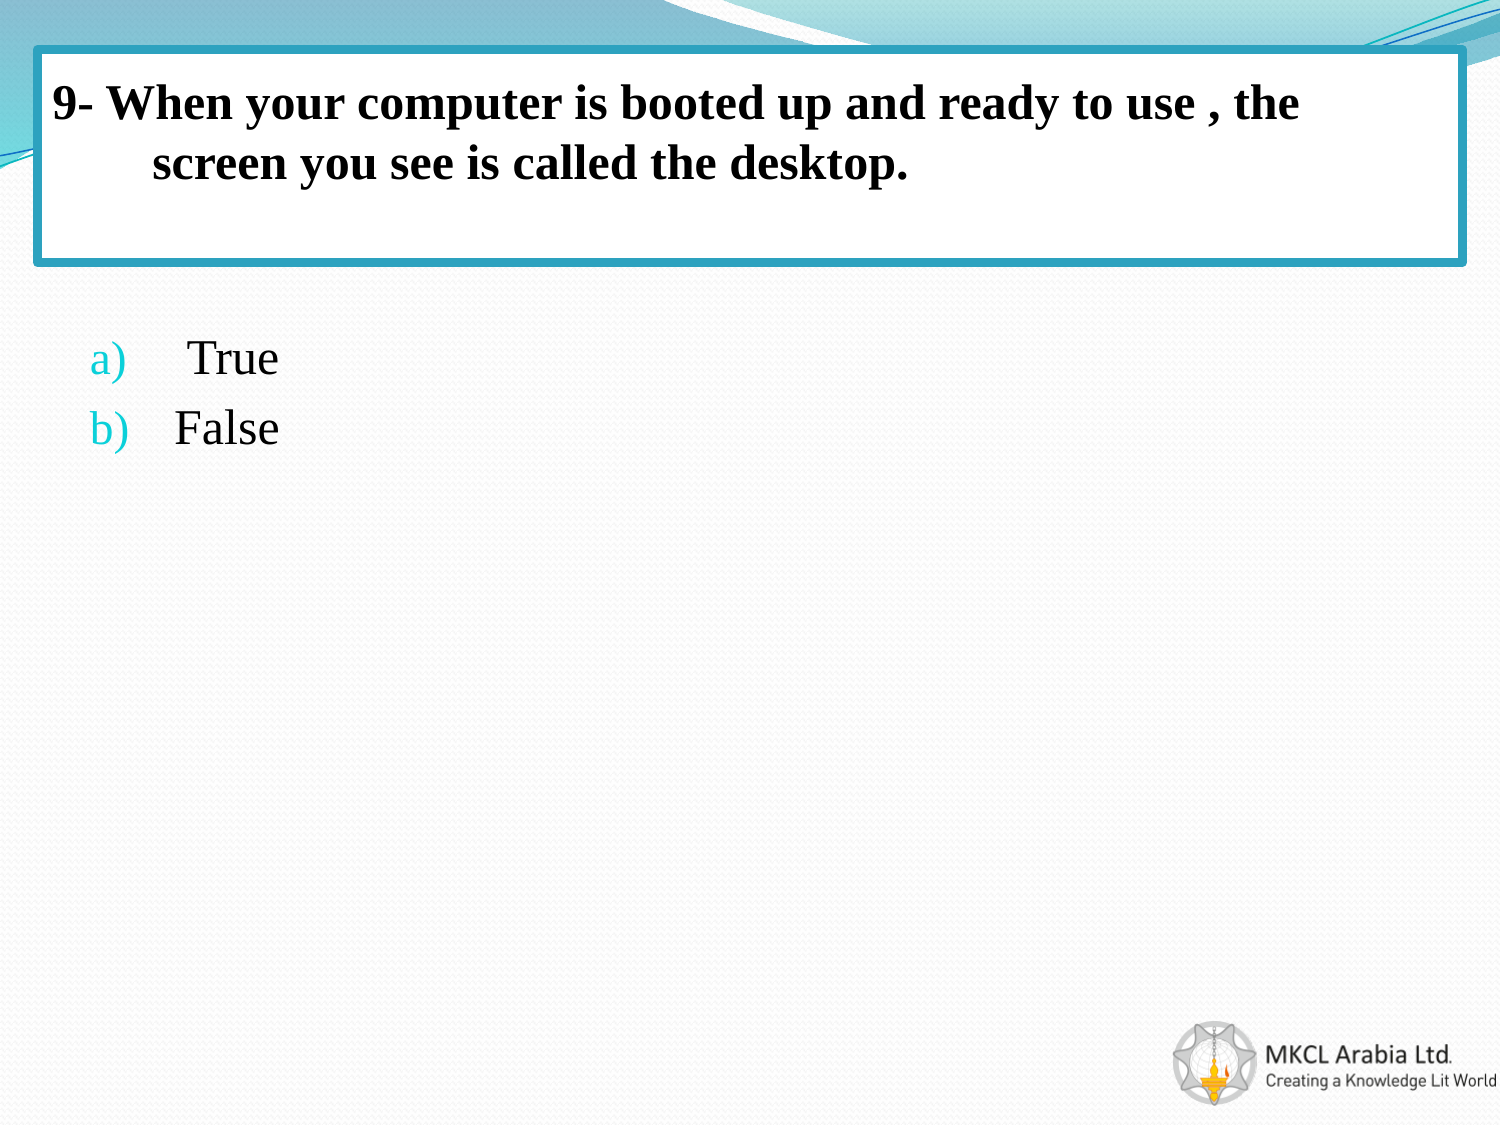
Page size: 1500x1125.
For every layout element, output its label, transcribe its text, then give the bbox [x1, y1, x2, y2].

list True False [75, 317, 1425, 1038]
picture [1172, 1021, 1496, 1106]
title 9- When your computer is booted up and ready to use , the screen you see is called the desktop. [37, 62, 1388, 250]
